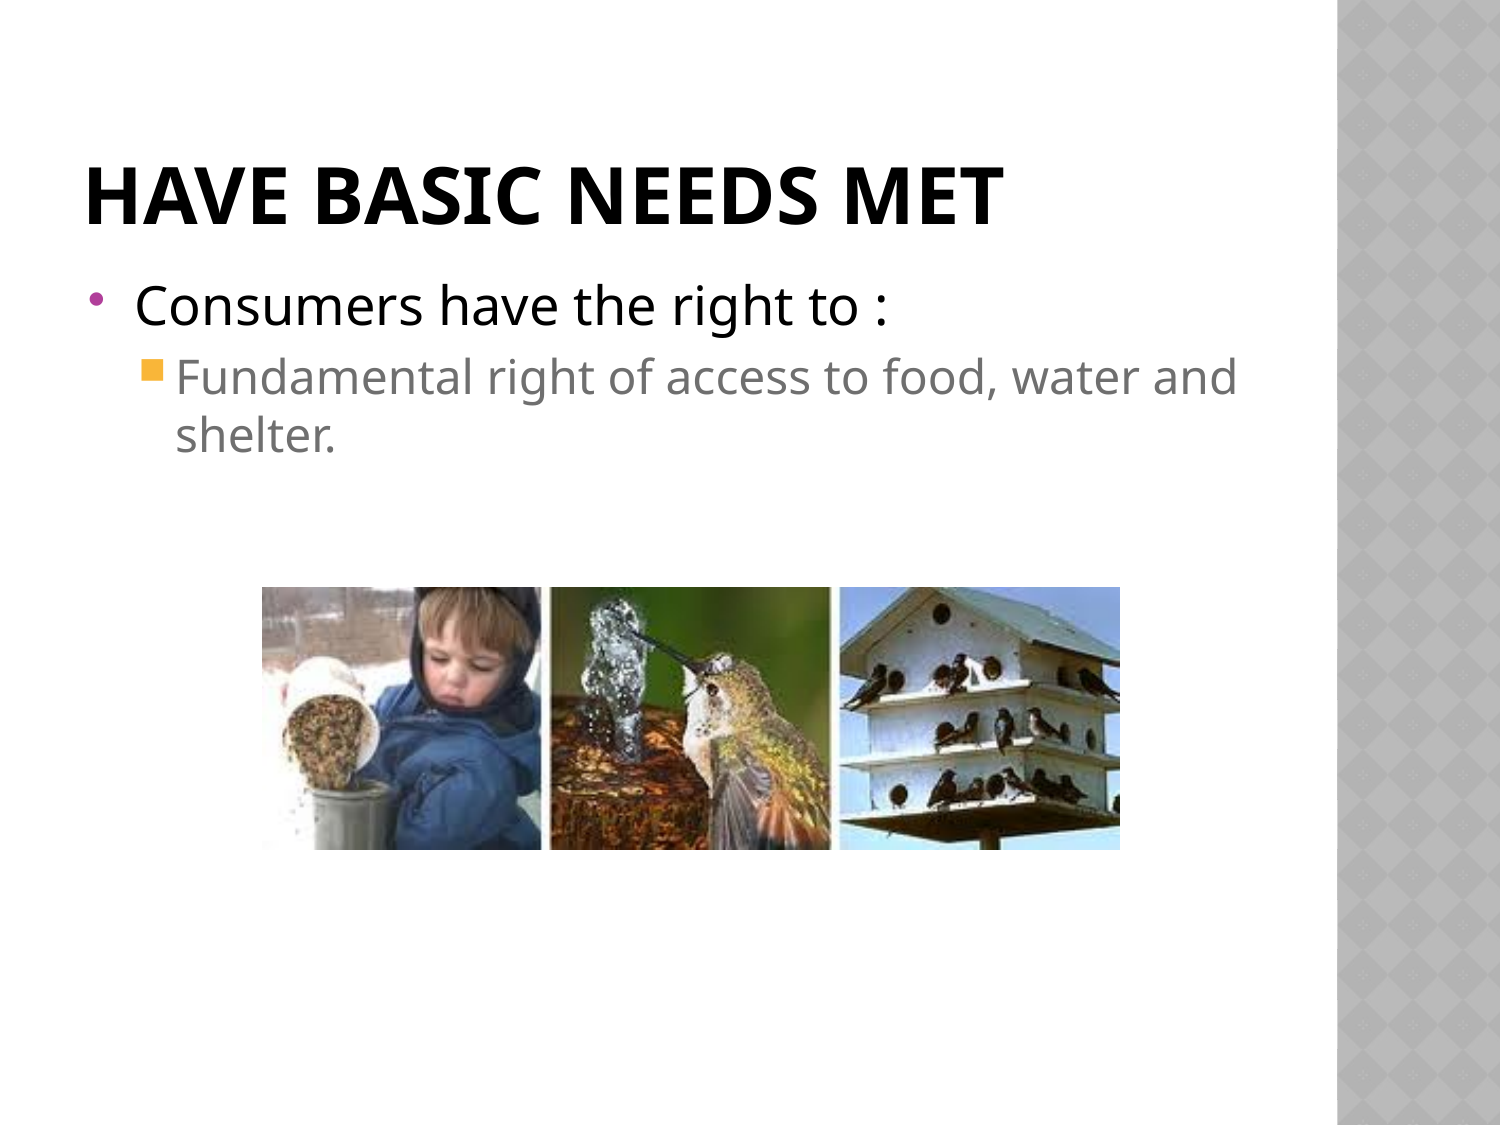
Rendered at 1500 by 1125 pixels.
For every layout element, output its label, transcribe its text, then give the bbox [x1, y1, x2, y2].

list Consumers have the right to : Fundamental right of access to food, water and shelter. [75, 264, 1263, 1059]
picture [261, 587, 1121, 851]
title Have Basic Needs Met [75, 52, 1263, 240]
